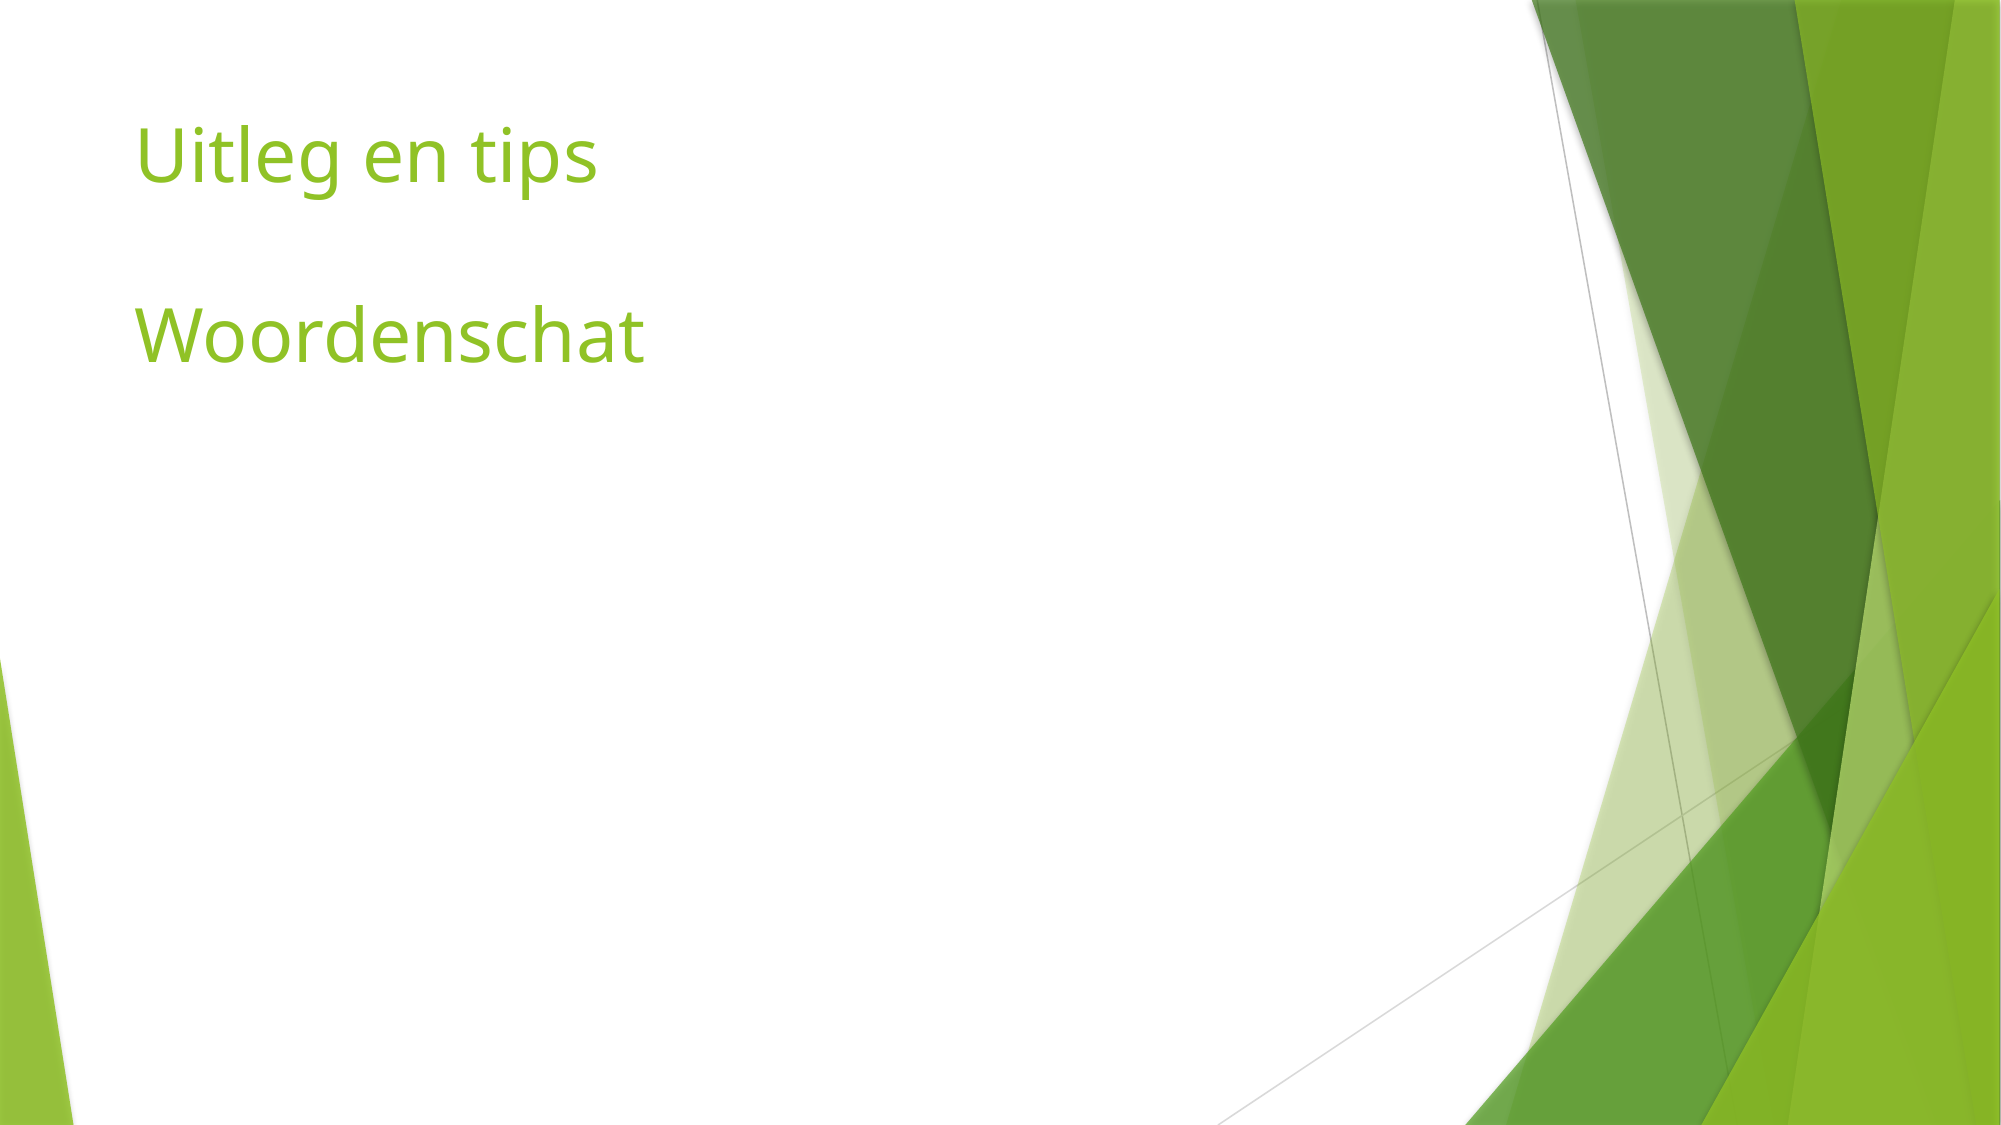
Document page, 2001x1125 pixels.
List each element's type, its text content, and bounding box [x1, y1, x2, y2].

title Uitleg en tips Woordenschat [119, 99, 1522, 696]
